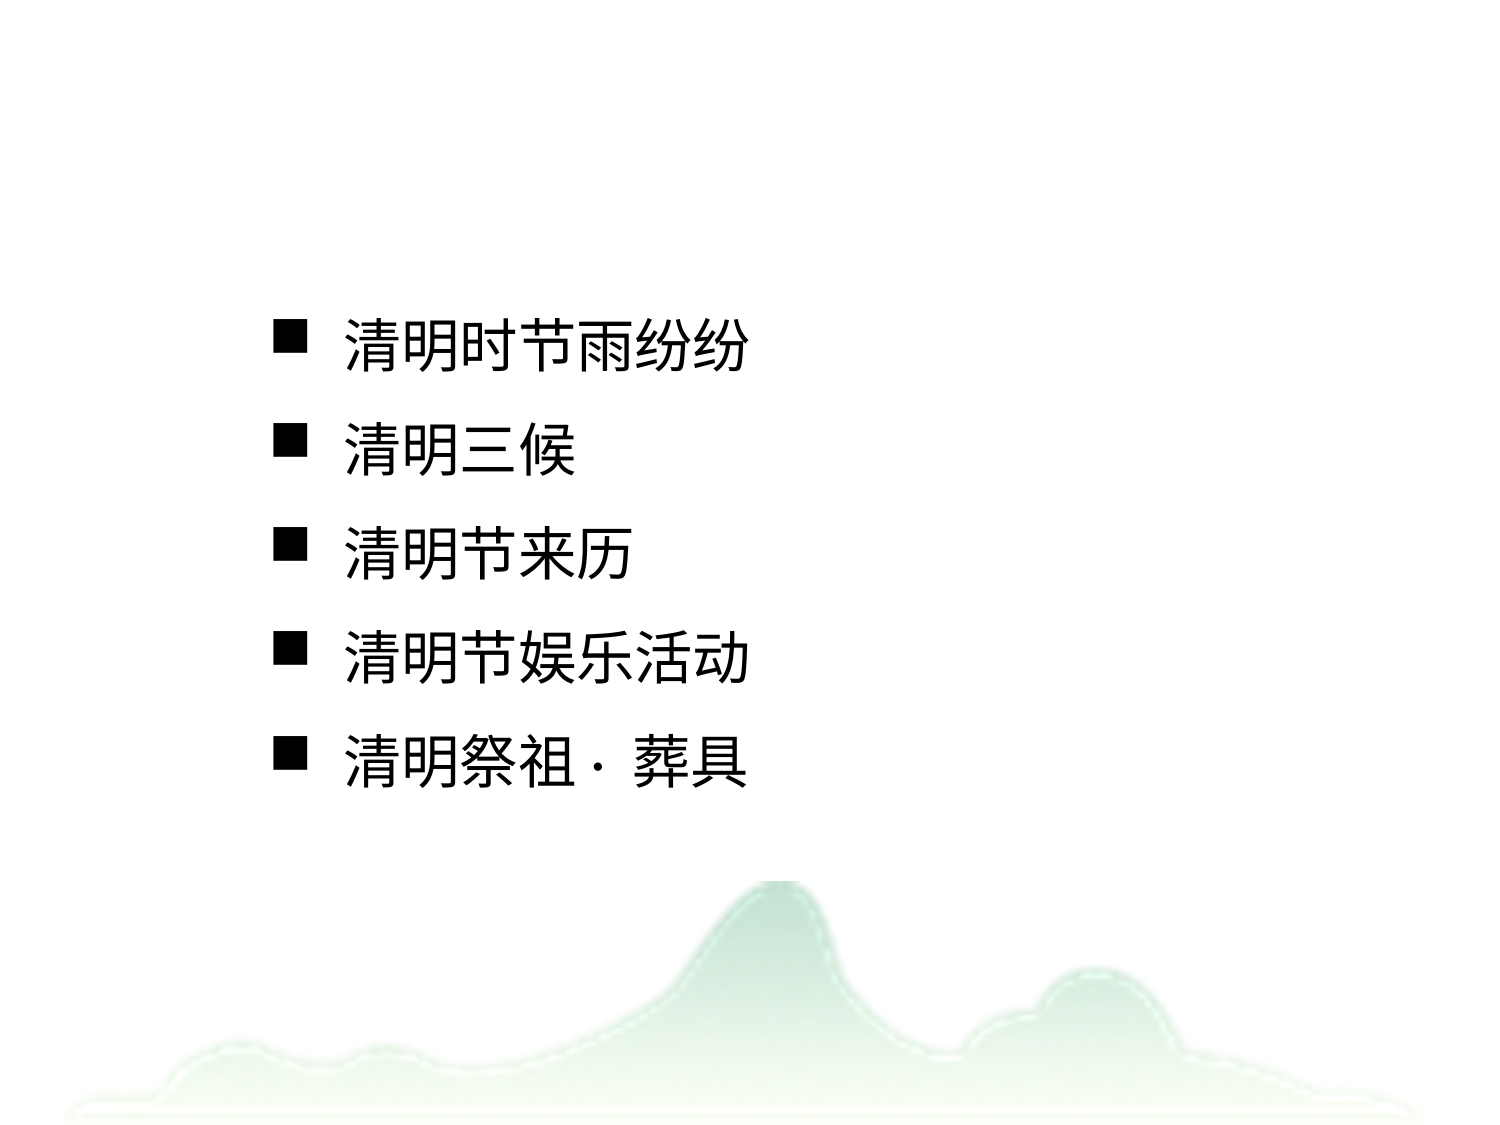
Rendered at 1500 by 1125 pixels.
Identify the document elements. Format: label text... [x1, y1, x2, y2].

picture [64, 881, 1425, 1125]
text_box 清明时节雨纷纷 清明三候 清明节来历 清明节娱乐活动 清明祭祖· 葬具 [253, 267, 1341, 803]
